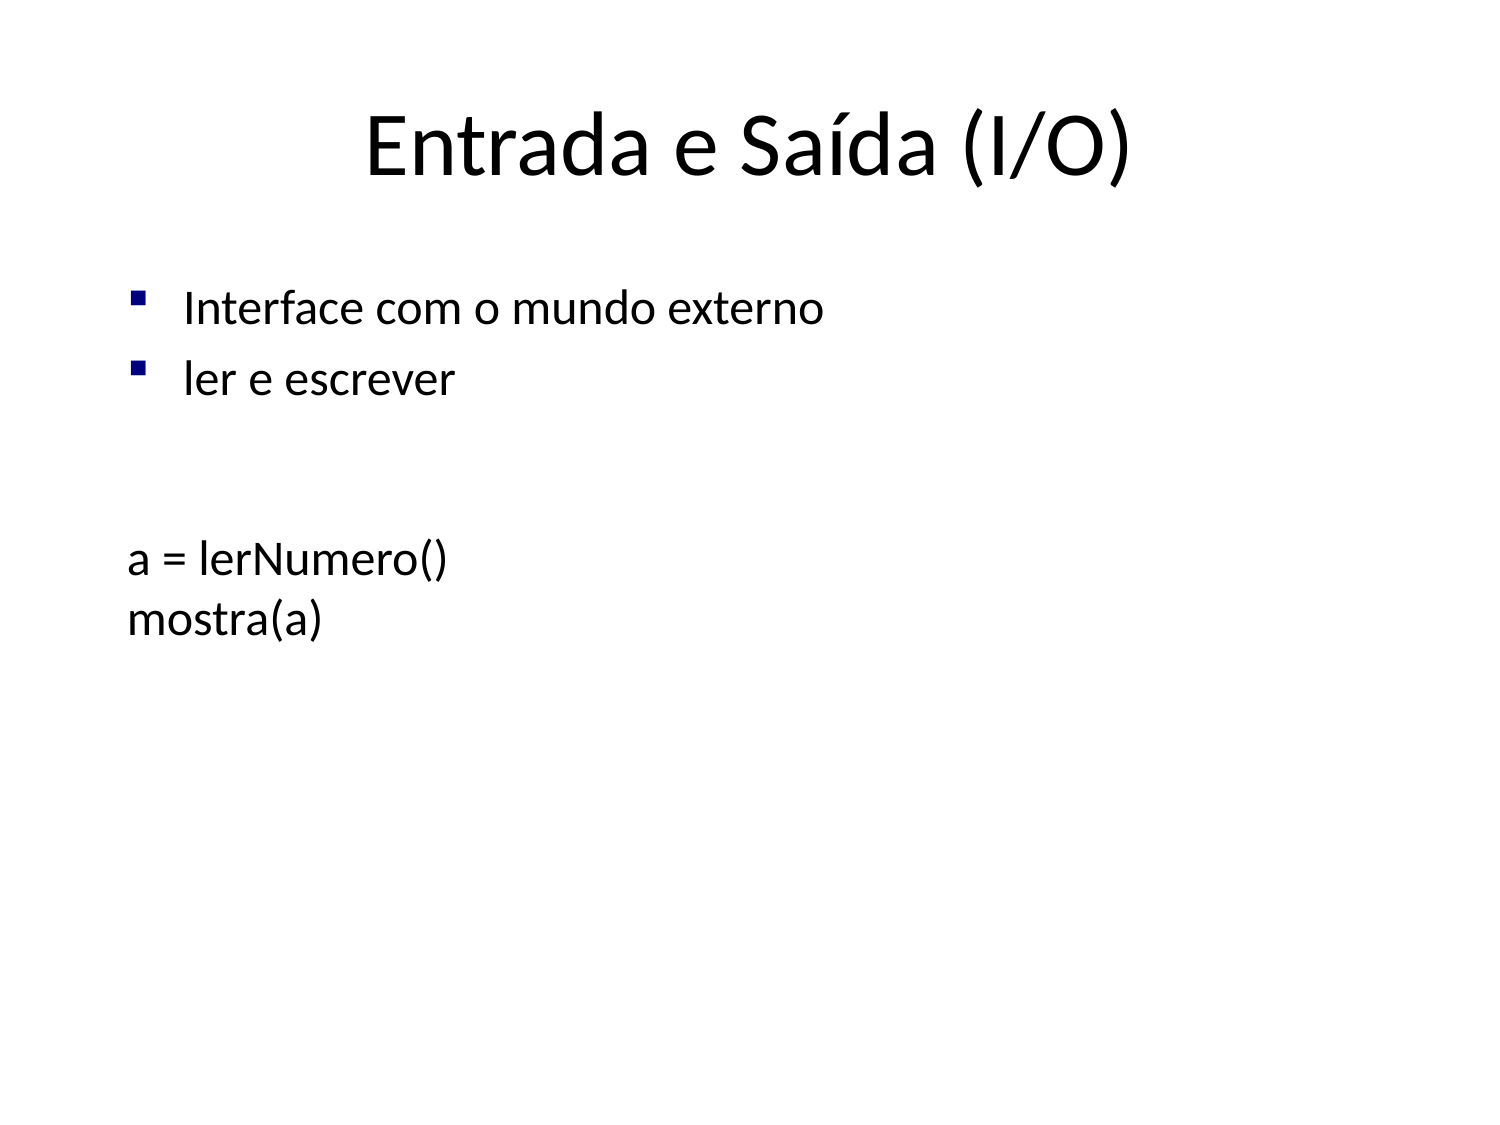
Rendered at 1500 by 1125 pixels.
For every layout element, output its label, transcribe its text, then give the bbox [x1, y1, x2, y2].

title Entrada e Saída (I/O) [75, 45, 1425, 233]
text_box Interface com o mundo externo ler e escrever a = lerNumero() mostra(a) [112, 267, 1258, 653]
